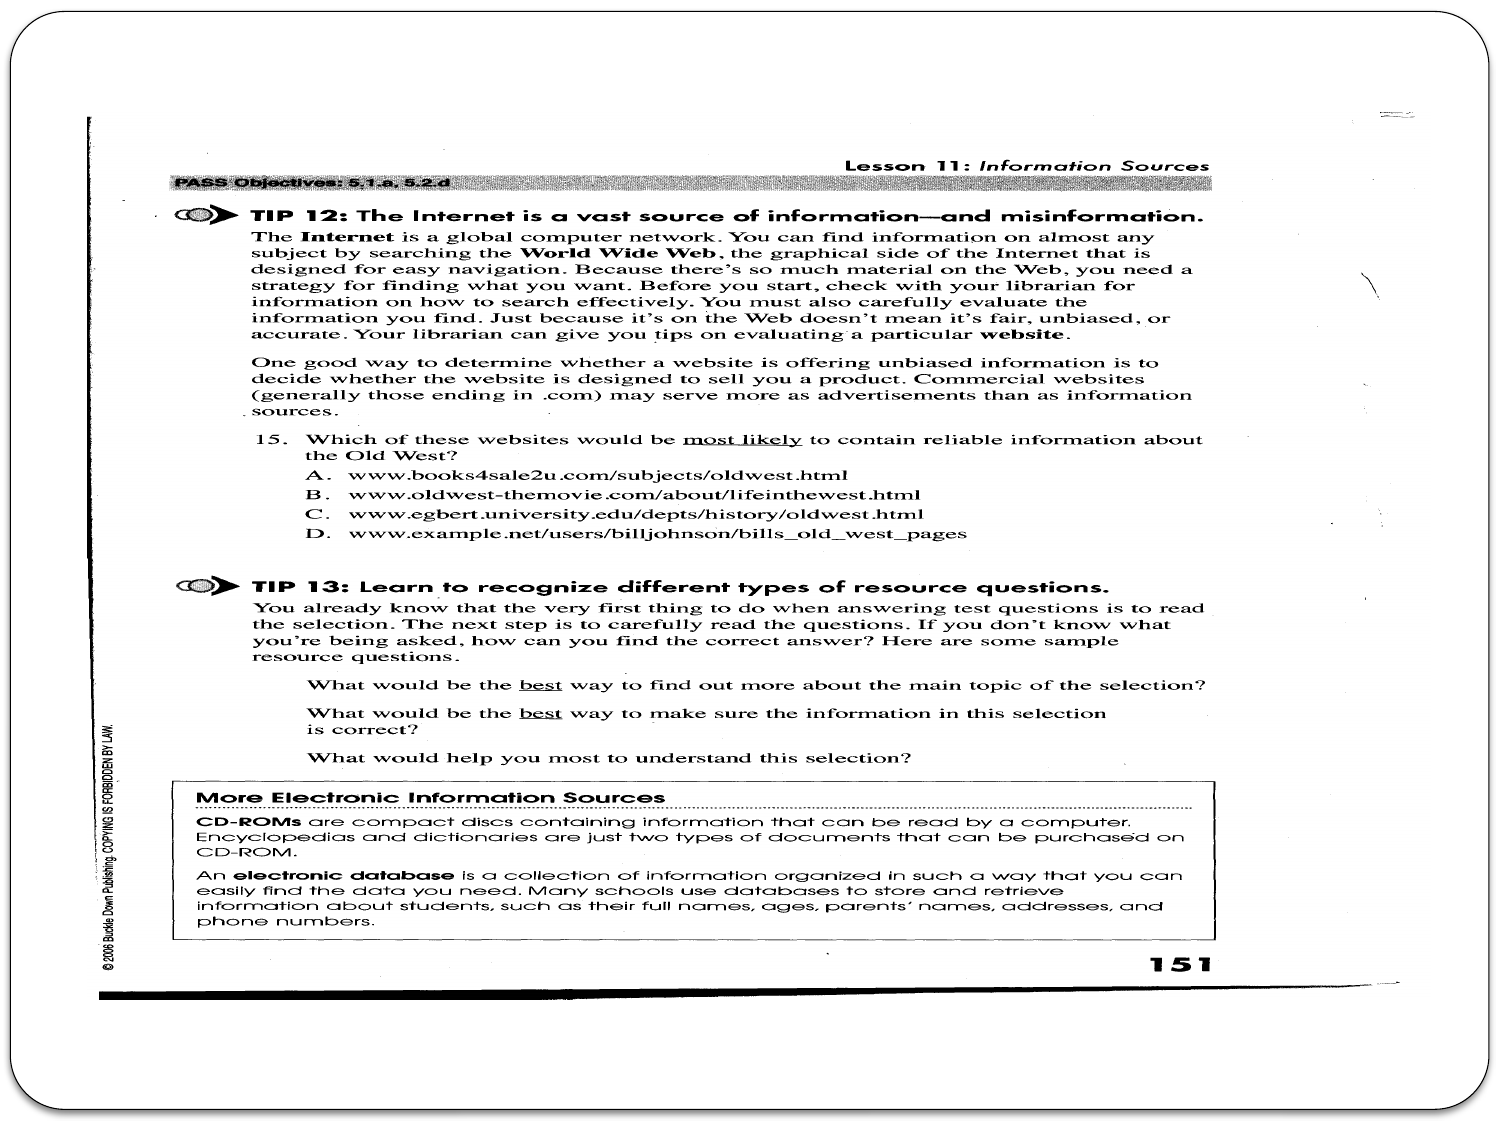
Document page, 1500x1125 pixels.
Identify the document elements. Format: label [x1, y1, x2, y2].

picture [87, 112, 1431, 1001]
